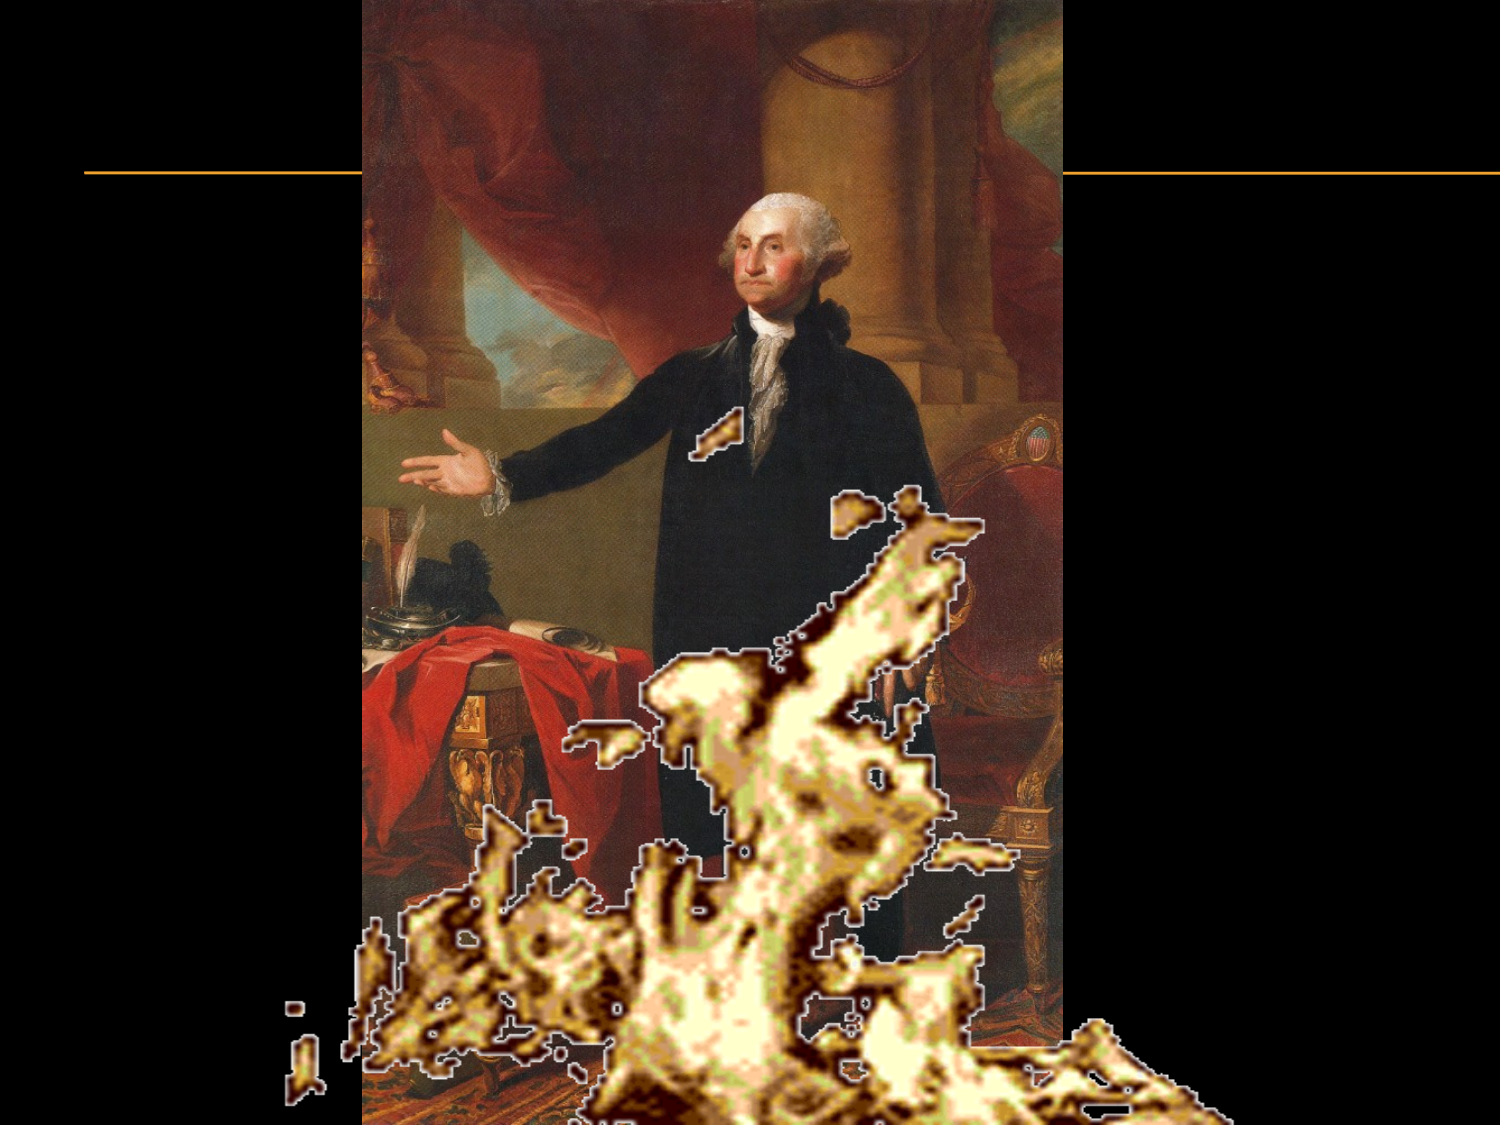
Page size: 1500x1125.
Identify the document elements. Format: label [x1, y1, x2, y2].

picture [262, 0, 1251, 1125]
